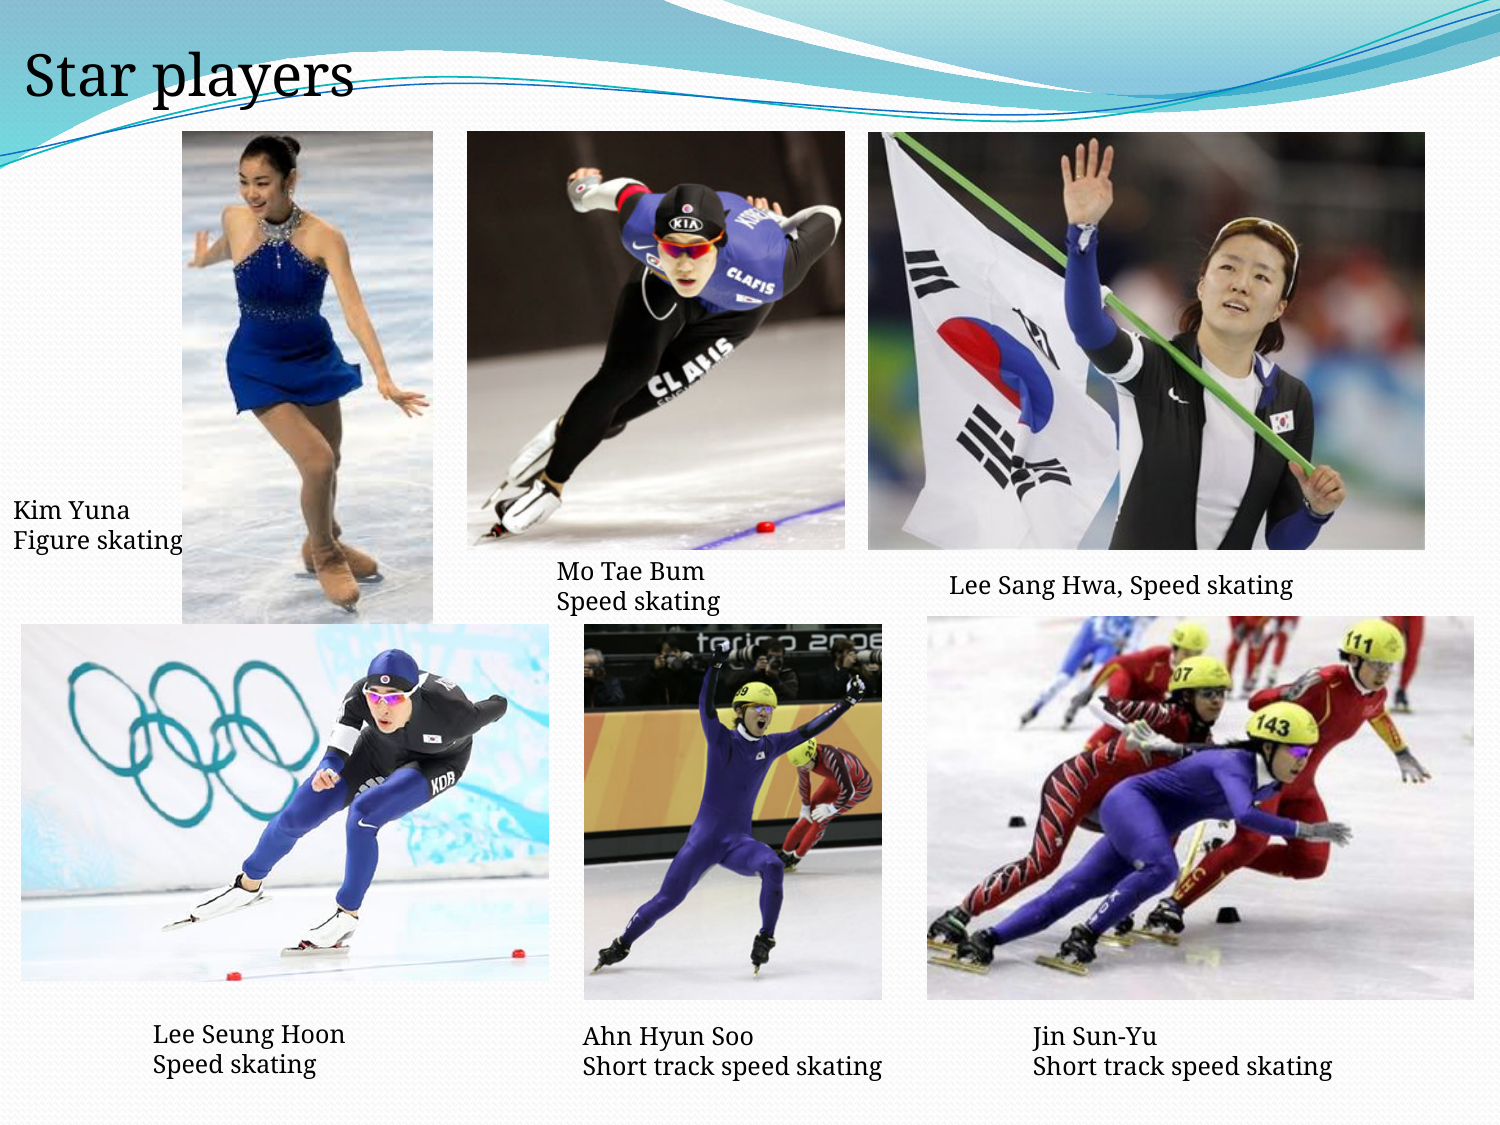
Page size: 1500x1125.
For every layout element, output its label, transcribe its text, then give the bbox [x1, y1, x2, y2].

text_box Kim Yuna Figure skating [0, 486, 175, 562]
picture [466, 131, 845, 550]
picture [584, 624, 882, 1000]
text_box Ahn Hyun Soo Short track speed skating [567, 1013, 898, 1089]
picture [21, 131, 549, 983]
text_box Lee Sang Hwa, Speed skating [934, 562, 1309, 608]
picture [868, 132, 1425, 550]
text_box Jin Sun-Yu Short track speed skating [1018, 1013, 1348, 1089]
text_box Star players [10, 30, 371, 116]
picture [926, 616, 1475, 1000]
text_box Mo Tae Bum Speed skating [541, 563, 736, 623]
text_box Lee Seung Hoon Speed skating [138, 1010, 361, 1086]
